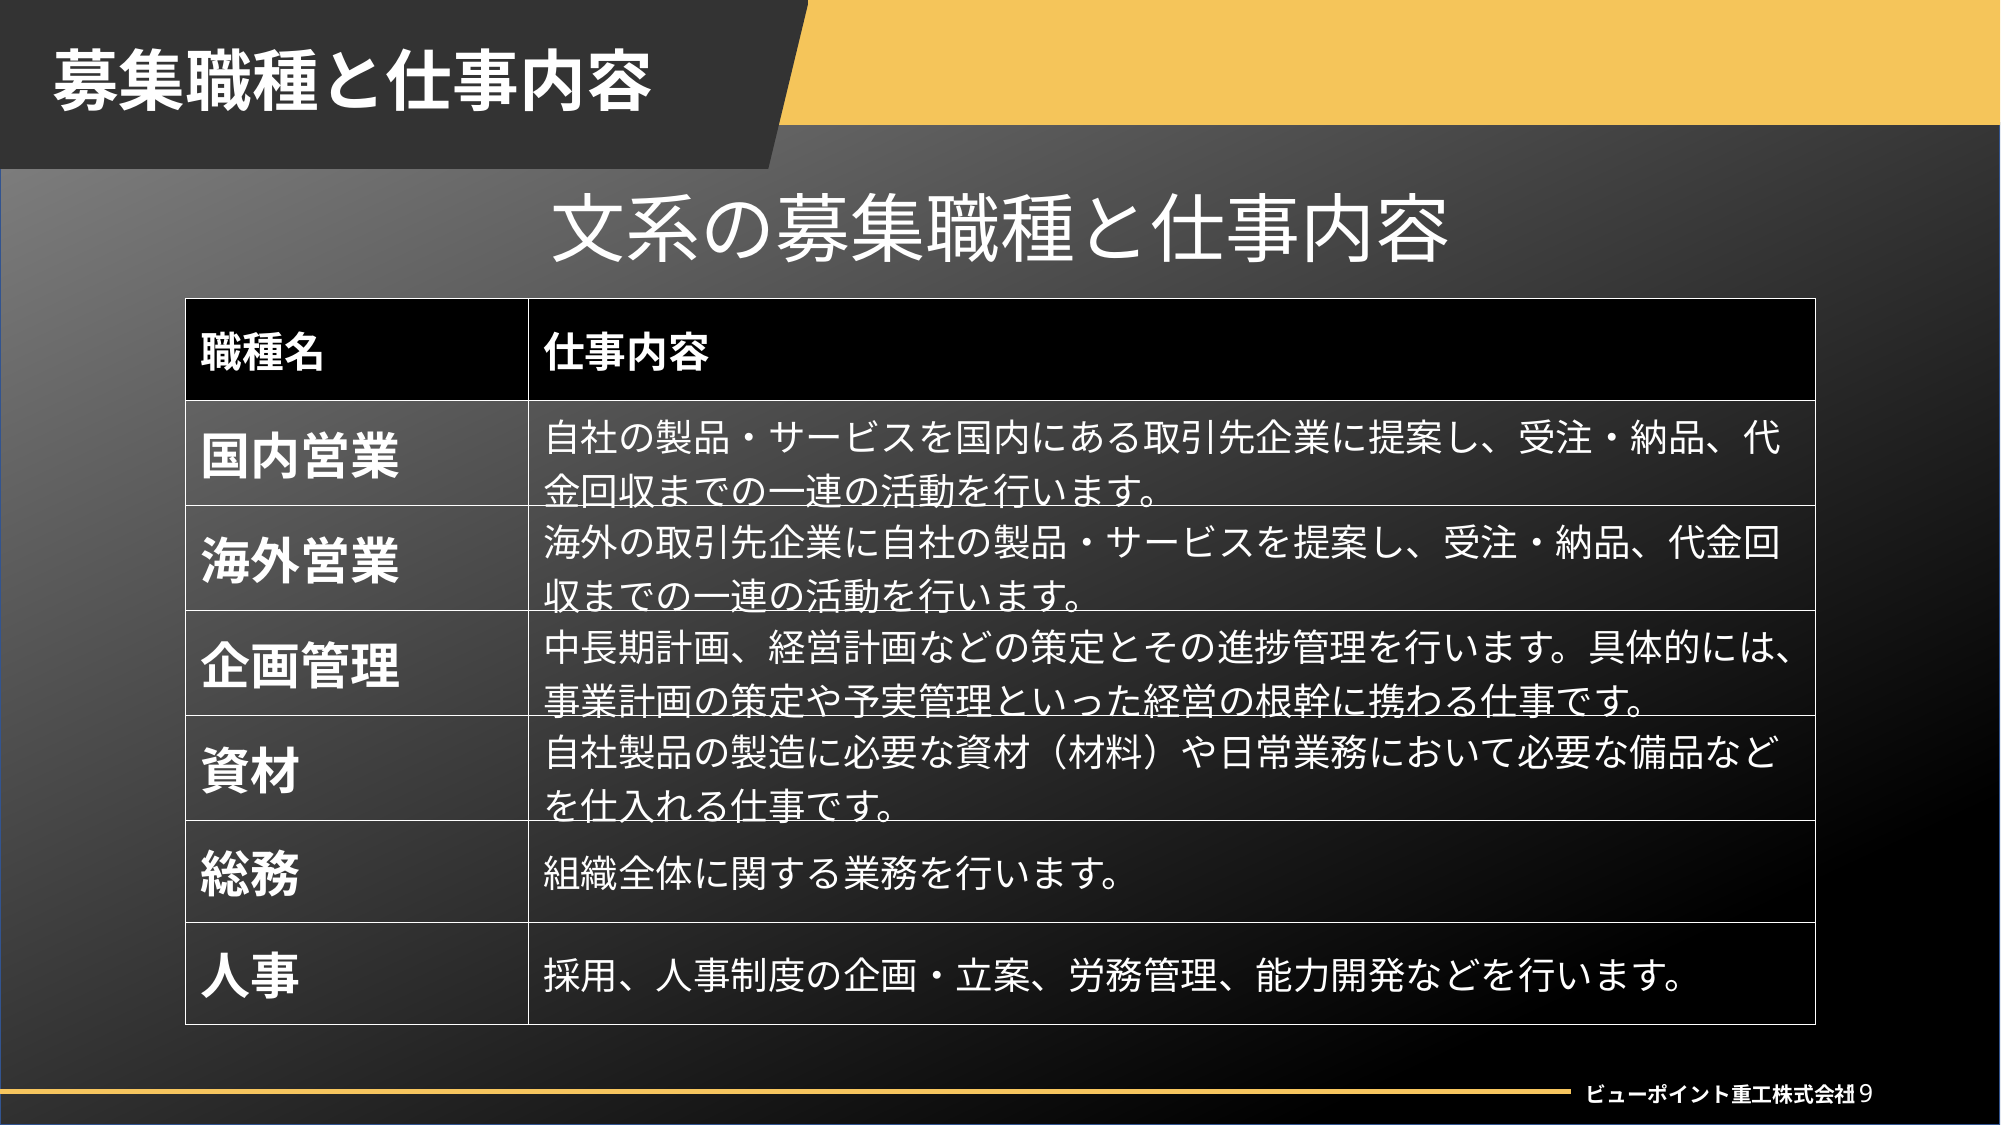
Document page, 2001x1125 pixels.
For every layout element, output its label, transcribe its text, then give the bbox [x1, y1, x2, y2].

table_cell 人事 [186, 923, 528, 1024]
table_cell 海外営業 [186, 506, 528, 610]
table_cell 自社の製品・サービスを国内にある取引先企業に提案し、受注・納品、代金回収までの一連の活動を行います。 [529, 401, 1815, 505]
table_cell 中長期計画、経営計画などの策定とその進捗管理を行います。具体的には、事業計画の策定や予実管理といった経営の根幹に携わる仕事です。 [529, 611, 1815, 715]
table_cell 企画管理 [186, 611, 528, 715]
table_cell 総務 [186, 821, 528, 922]
table_header 仕事内容 [529, 299, 1815, 400]
table_cell 資材 [186, 716, 528, 820]
table_cell 自社製品の製造に必要な資材（材料）や日常業務において必要な備品などを仕入れる仕事です。 [529, 716, 1815, 820]
table_header 職種名 [186, 299, 528, 400]
table_cell 組織全体に関する業務を行います。 [529, 821, 1815, 922]
text_box 募集職種と仕事内容 [37, 31, 669, 127]
table_cell 国内営業 [186, 401, 528, 505]
table_cell 海外の取引先企業に自社の製品・サービスを提案し、受注・納品、代金回収までの一連の活動を行います。 [529, 506, 1815, 610]
table_cell 採用、人事制度の企画・立案、労務管理、能力開発などを行います。 [529, 923, 1815, 1024]
text_box 文系の募集職種と仕事内容 [535, 174, 1466, 279]
